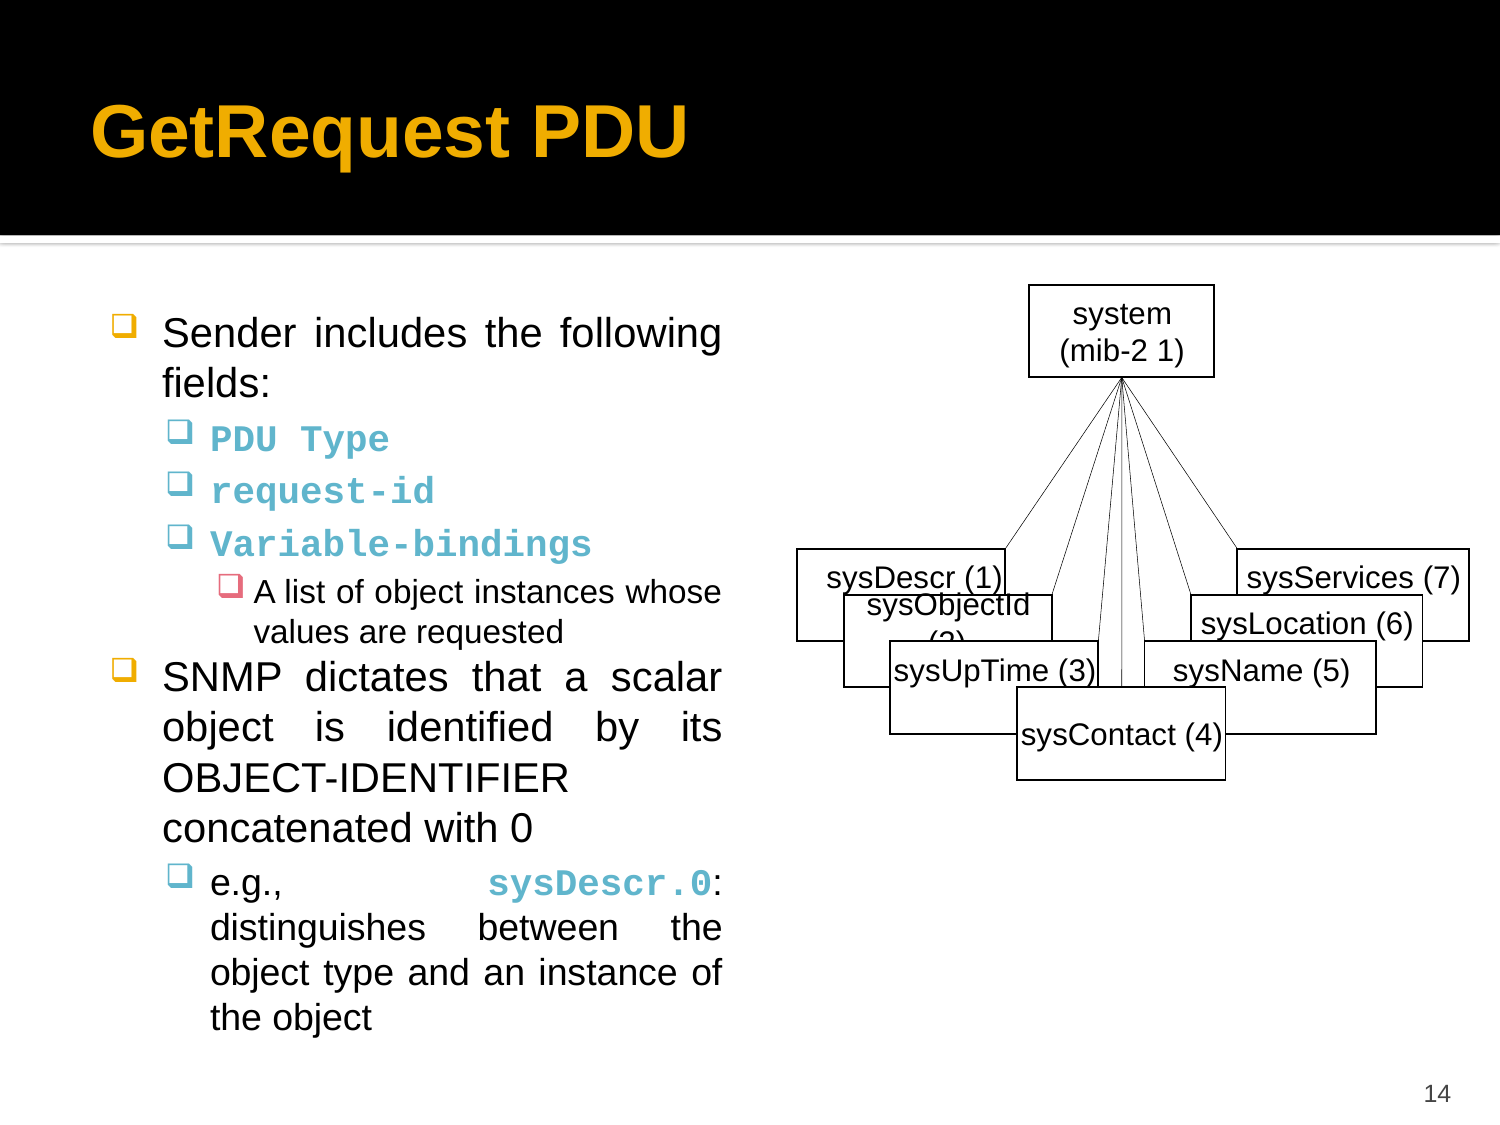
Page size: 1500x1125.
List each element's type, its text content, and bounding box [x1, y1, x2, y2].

list Sender includes the following fields: PDU Type request-id Variable-bindings A list of object instances whose values are requested SNMP dictates that a scalar object is identified by its OBJECT-IDENTIFIER concatenated with 0 e.g., sysDescr.0: distinguishes between the object type and an instance of the object [75, 291, 738, 1050]
slide_number 14 [1345, 1062, 1467, 1108]
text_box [797, 284, 1470, 858]
title GetRequest PDU [75, 24, 1425, 231]
